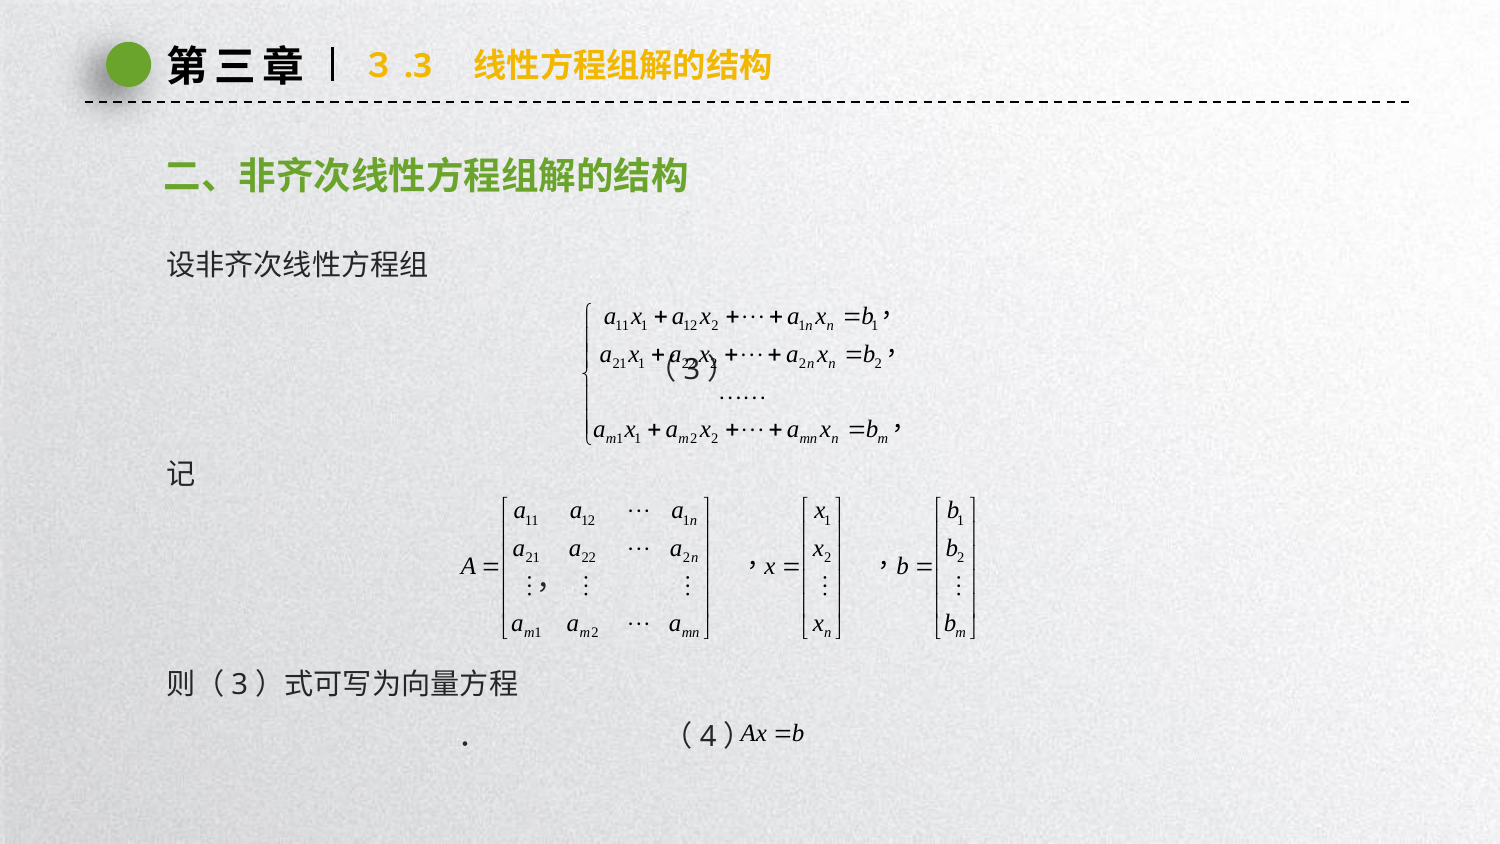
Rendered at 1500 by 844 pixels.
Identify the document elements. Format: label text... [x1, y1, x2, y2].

text_box ３.3 线性方程组解的结构 [347, 37, 788, 92]
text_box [454, 491, 985, 646]
text_box 设非齐次线性方程组 （3） 记 ， 则（3）式可写为向量方程 ． （4） [151, 220, 1362, 760]
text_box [734, 718, 809, 748]
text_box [576, 297, 902, 452]
picture [0, 0, 1500, 844]
text_box 二、非齐次线性方程组解的结构 [148, 144, 1360, 205]
text_box [104, 39, 152, 90]
text_box 第三章 [152, 32, 320, 97]
